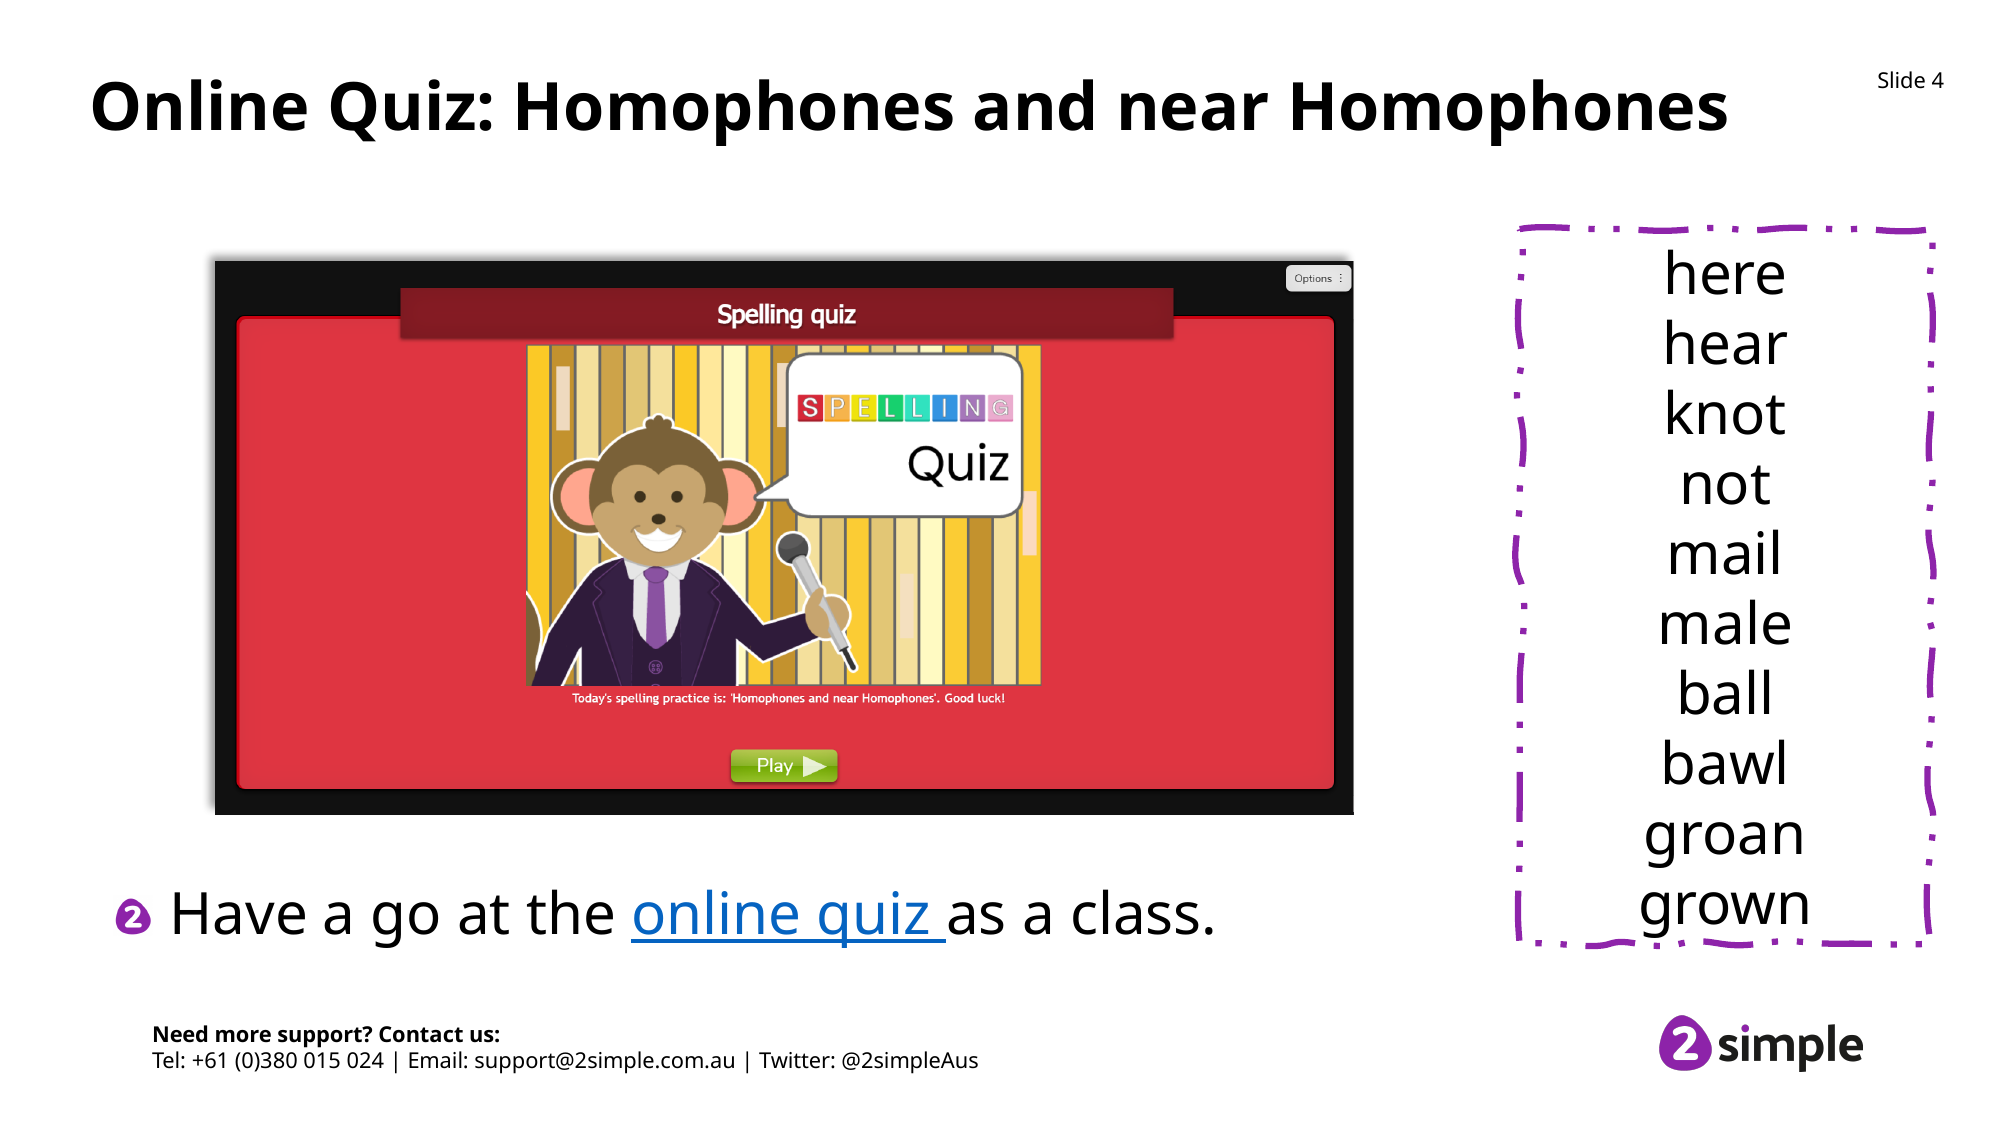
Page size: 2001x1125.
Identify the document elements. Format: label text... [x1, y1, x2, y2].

title Online Quiz: Homophones and near Homophones [74, 42, 1800, 176]
picture [1659, 1015, 1863, 1073]
text_box Have a go at the online quiz as a class. [98, 868, 1502, 963]
text_box Slide 4 [1862, 59, 1976, 101]
picture [215, 261, 1354, 815]
text_box Need more support? Contact us: Tel: +61 (0)380 015 024 | Email: support@2simple.com.au | Twitter: @2simpleAus [137, 1013, 1863, 1081]
picture [113, 895, 153, 936]
text_box here hear knot not mail male ball bawl groan grown [1515, 227, 1934, 947]
